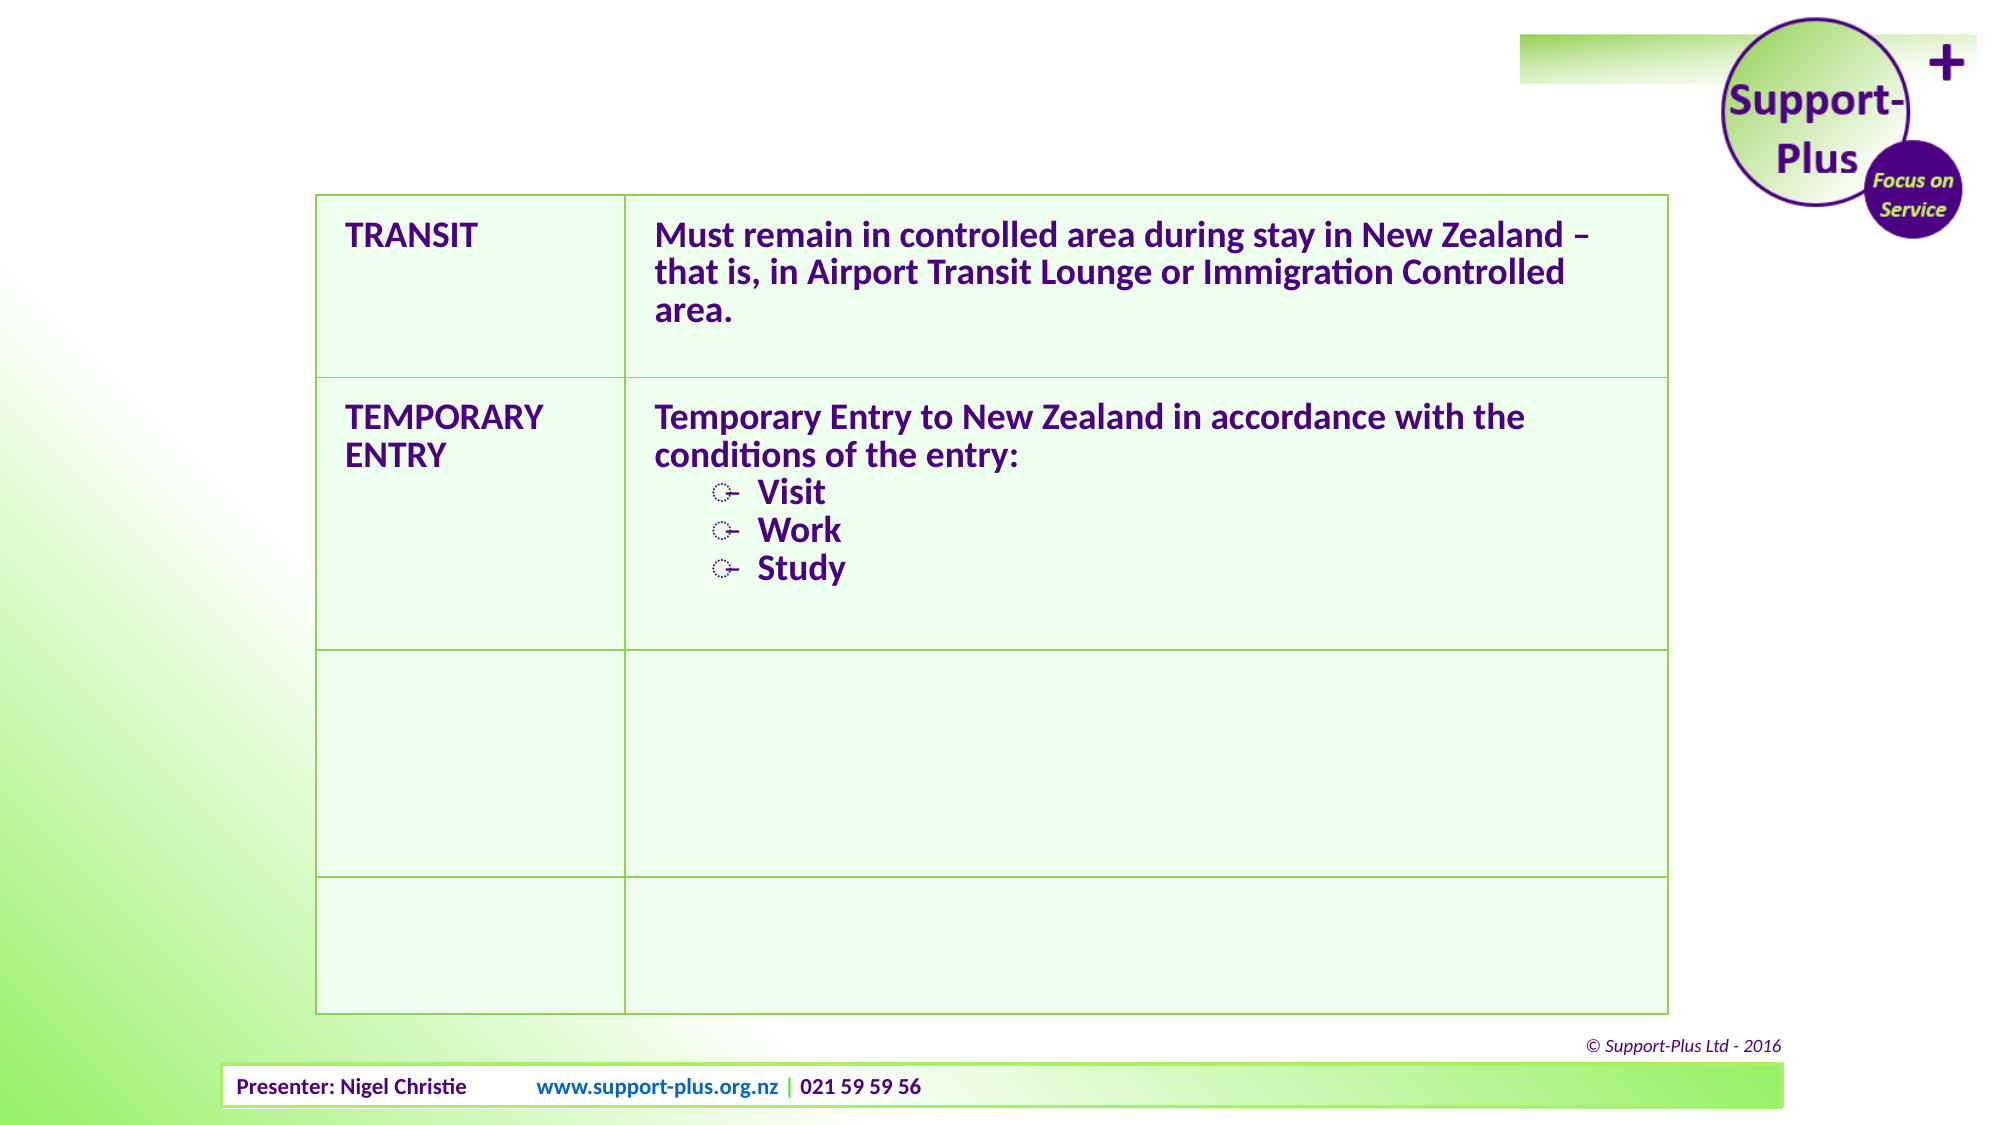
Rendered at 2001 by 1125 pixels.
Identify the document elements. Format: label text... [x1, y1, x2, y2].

table_cell [317, 651, 624, 876]
table_cell Temporary Entry to New Zealand in accordance with the conditions of the entry: Visit Work Study [626, 378, 1667, 649]
table_header TRANSIT [317, 196, 624, 377]
table_header Must remain in controlled area during stay in New Zealand – that is, in Airport Transit Lounge or Immigration Controlled area. [626, 196, 1667, 377]
table_cell [626, 651, 1667, 876]
text_box Presenter: Nigel Christie www.support-plus.org.nz | 021 59 59 56 [221, 1063, 1783, 1107]
text_box © Support-Plus Ltd - 2016 [1570, 1026, 1819, 1064]
picture [1514, 15, 1983, 246]
table_cell TEMPORARY ENTRY [317, 378, 624, 649]
table_cell [317, 878, 624, 1013]
table_cell [626, 878, 1667, 1013]
